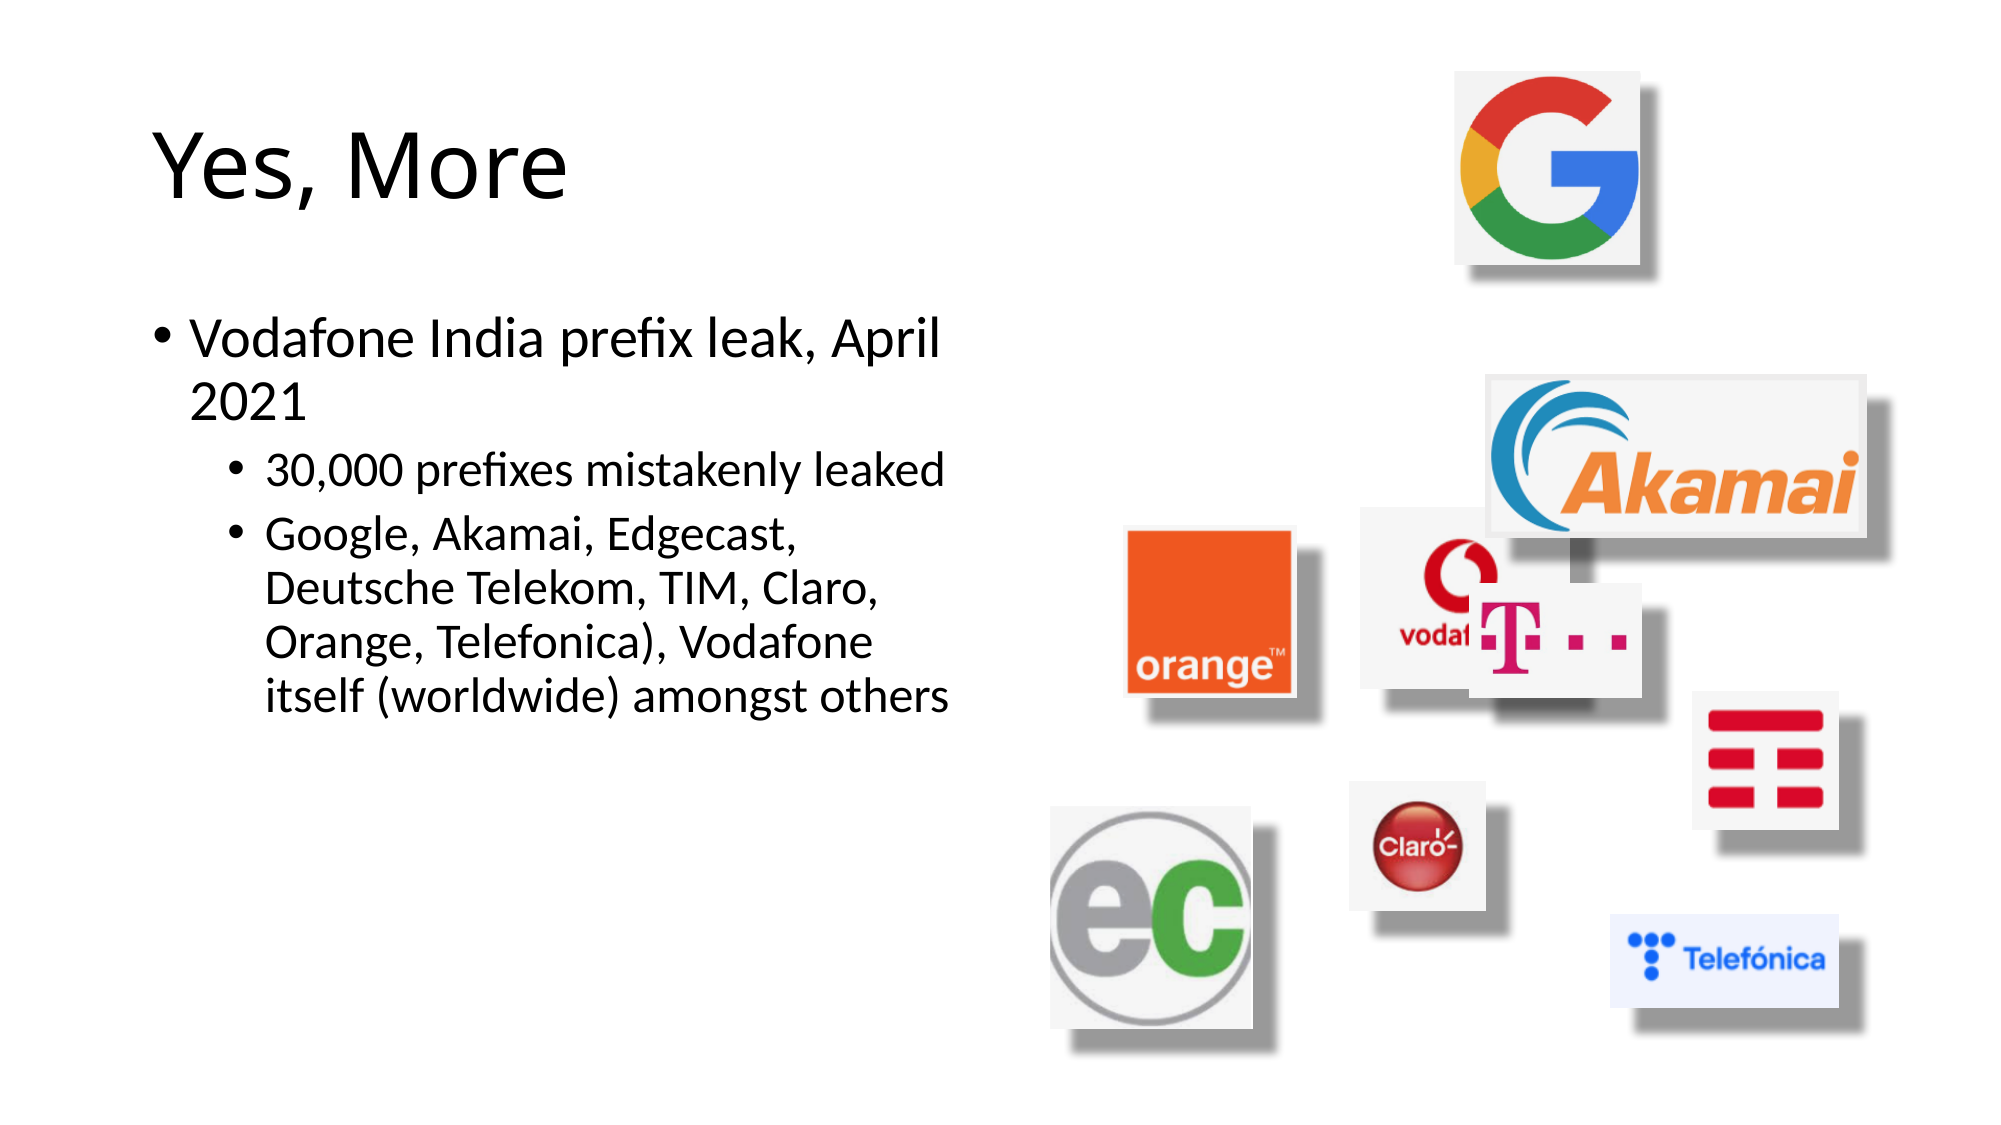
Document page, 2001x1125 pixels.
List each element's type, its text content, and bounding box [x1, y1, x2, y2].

picture [1454, 71, 1641, 265]
picture [1469, 583, 1642, 698]
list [1360, 507, 1570, 689]
picture [1349, 781, 1486, 912]
picture [1609, 914, 1839, 1008]
picture [1046, 801, 1253, 1029]
title Yes, More [137, 59, 1863, 278]
picture [1692, 691, 1839, 830]
picture [1123, 525, 1297, 698]
list Vodafone India prefix leak, April 2021 30,000 prefixes mistakenly leaked Google, Akamai, Edgecast, Deutsche Telekom, TIM, Claro, Orange, Telefonica), Vodafone itself (worldwide) amongst others [137, 299, 988, 1014]
picture [1485, 374, 1867, 538]
